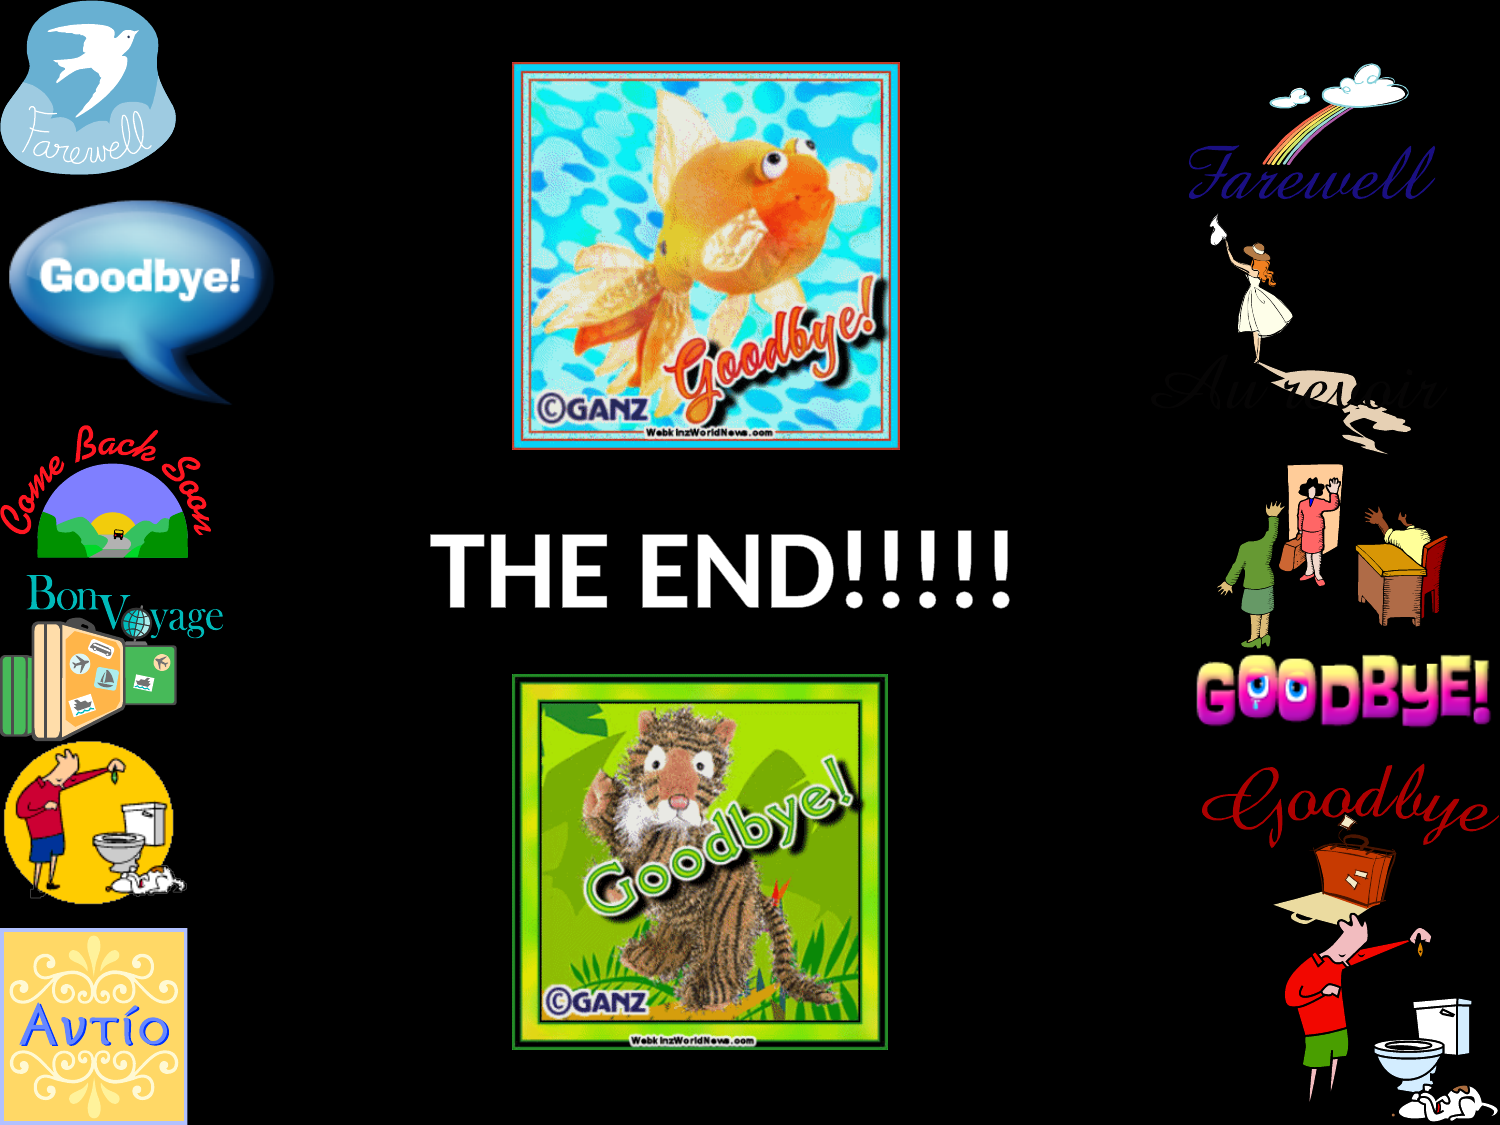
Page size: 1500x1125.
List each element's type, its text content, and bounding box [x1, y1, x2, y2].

text_box THE END!!!!! [312, 487, 1138, 638]
picture [512, 674, 888, 1051]
picture [512, 62, 901, 451]
picture [0, 574, 226, 913]
picture [1149, 212, 1449, 456]
picture [0, 928, 188, 1125]
picture [0, 0, 288, 558]
picture [1187, 462, 1500, 1125]
picture [1187, 62, 1437, 201]
